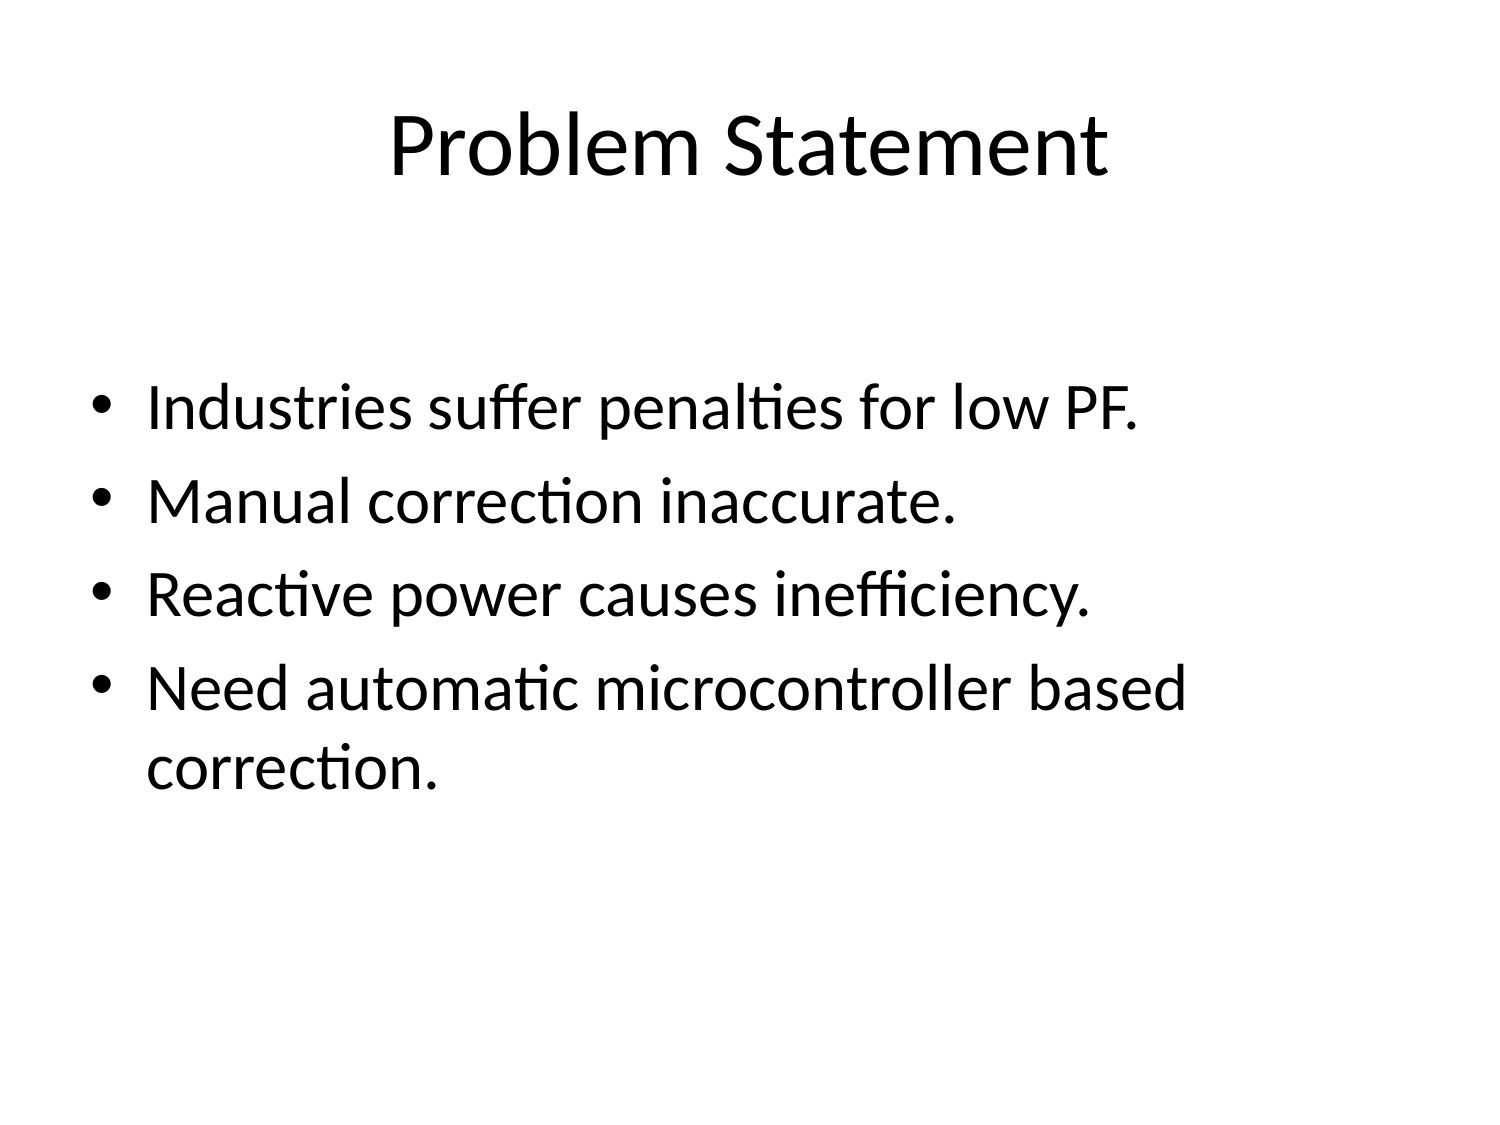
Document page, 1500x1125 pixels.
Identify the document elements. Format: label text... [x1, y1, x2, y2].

title Problem Statement [75, 45, 1425, 233]
list Industries suffer penalties for low PF. Manual correction inaccurate. Reactive power causes inefficiency. Need automatic microcontroller based correction. [75, 262, 1425, 1005]
